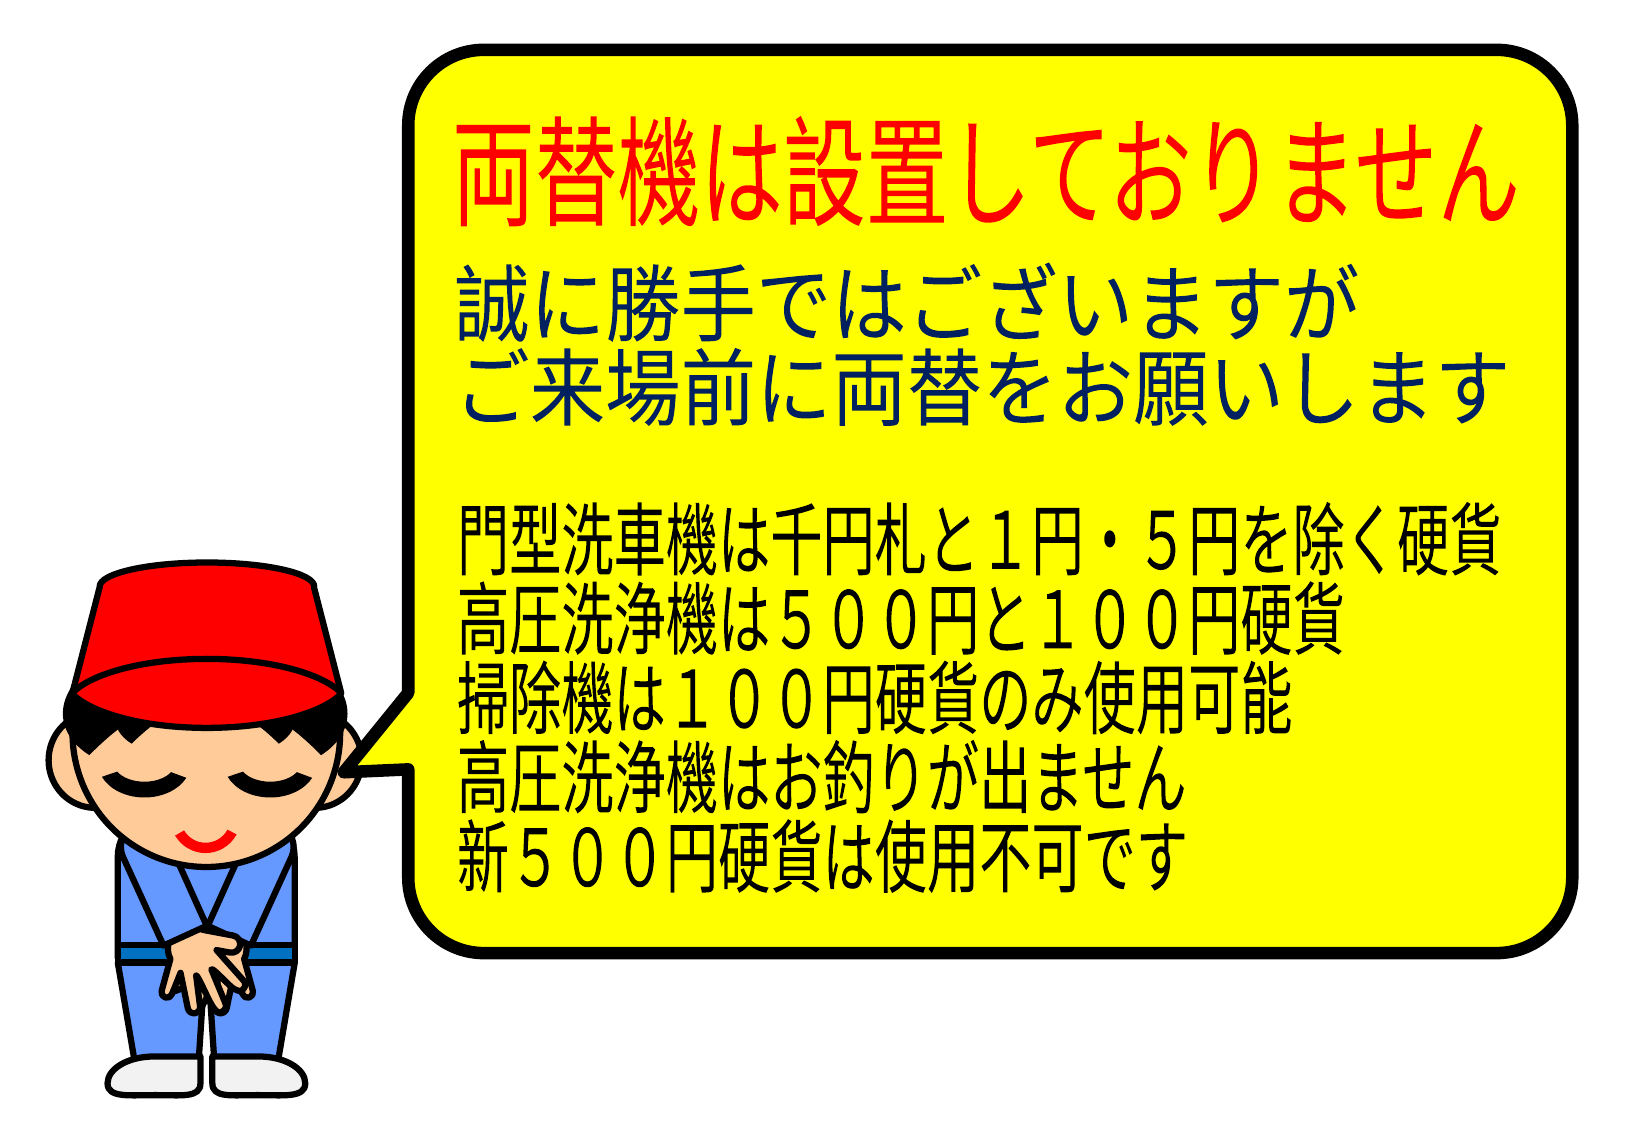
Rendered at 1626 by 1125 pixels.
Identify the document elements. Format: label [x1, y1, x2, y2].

text_box [456, 115, 1517, 894]
text_box [48, 562, 362, 1096]
text_box [367, 47, 1575, 956]
